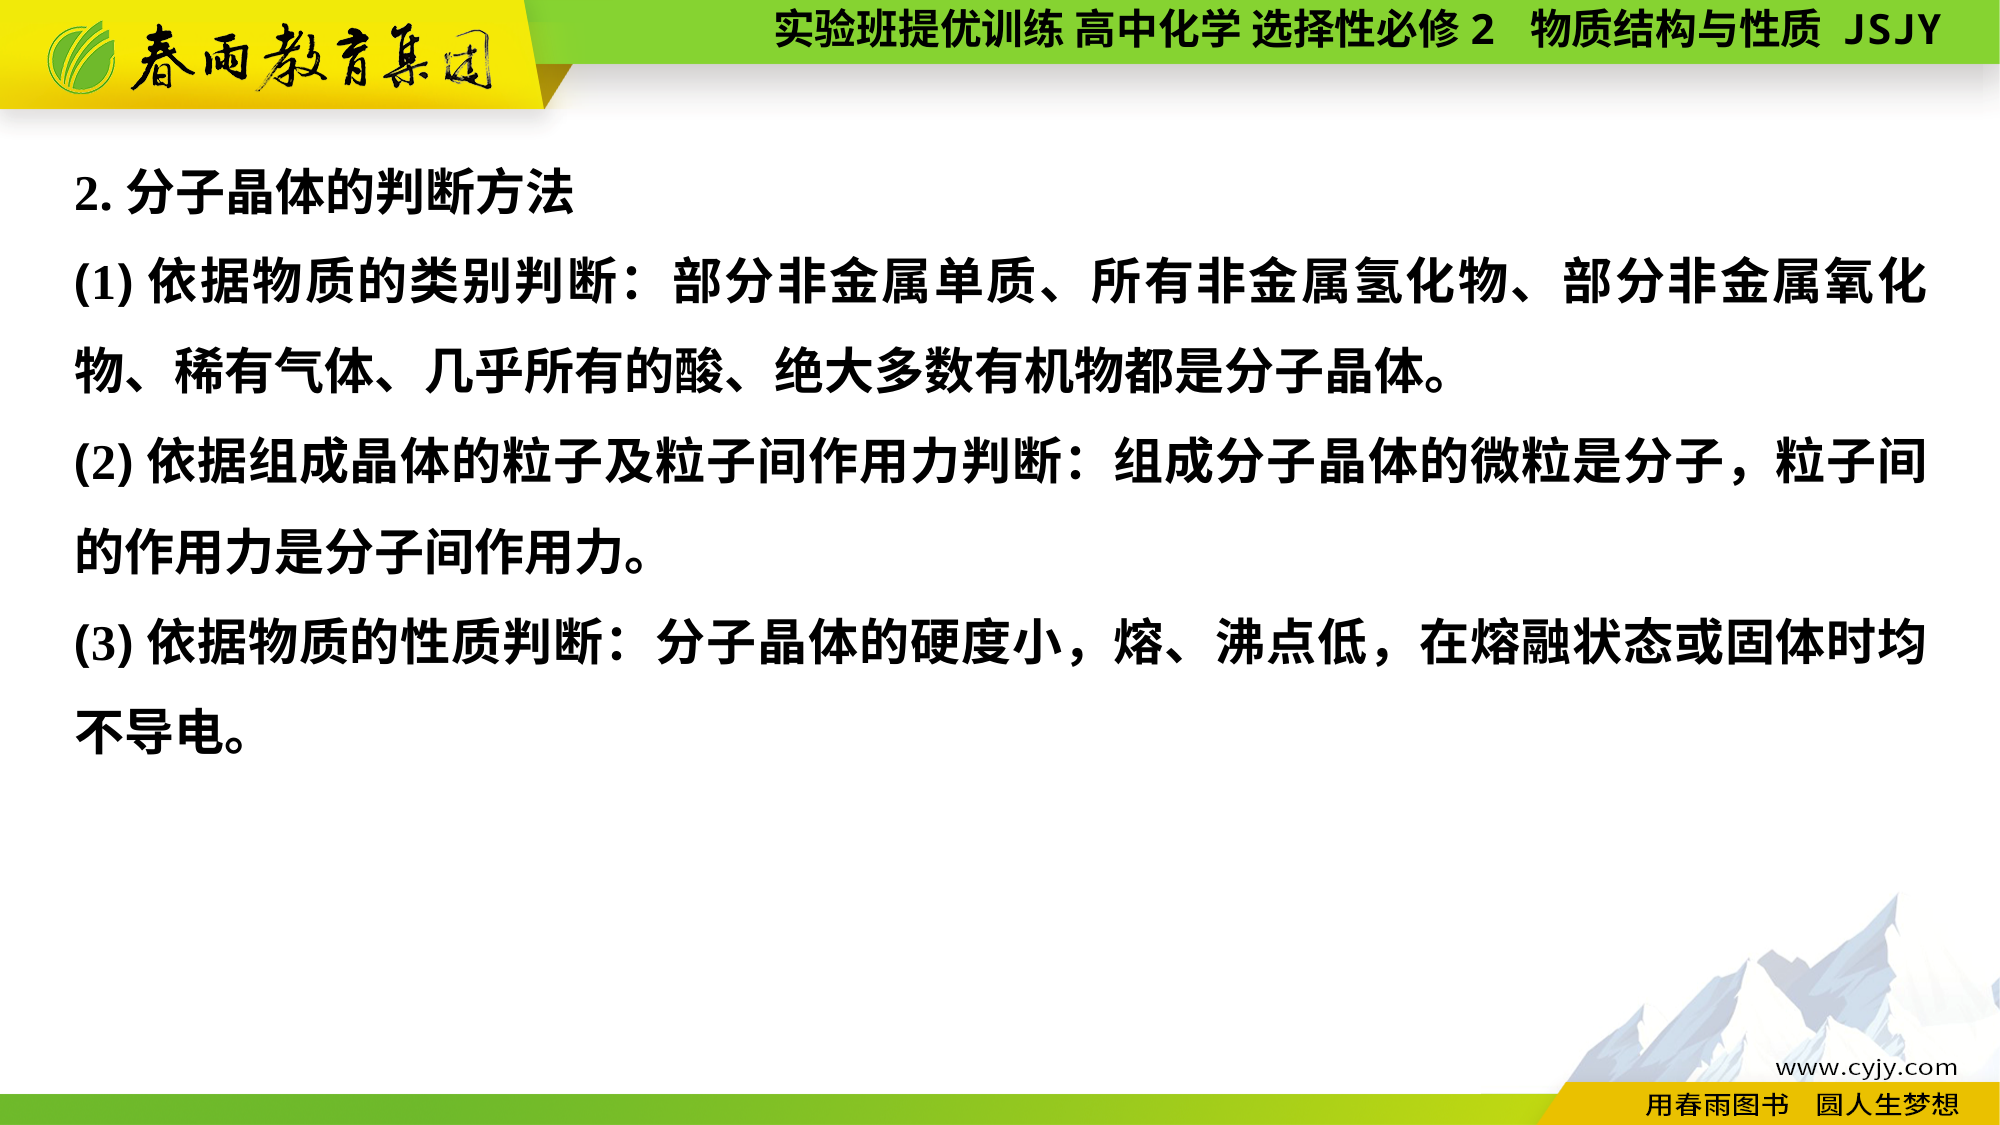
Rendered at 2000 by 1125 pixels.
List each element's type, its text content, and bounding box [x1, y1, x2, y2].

picture [0, 0, 2000, 1125]
list 2.分子晶体的判断方法 (1)依据物质的类别判断：部分非金属单质、所有非金属氢化物、部分非金属氧化物、稀有气体、几乎所有的酸、绝大多数有机物都是分子晶体。 (2)依据组成晶体的粒子及粒子间作用力判断：组成分子晶体的微粒是分子，粒子间的作用力是分子间作用力。 (3)依据物质的性质判断：分子晶体的硬度小，熔、沸点低，在熔融状态或固体时均不导电。 [59, 122, 1944, 774]
